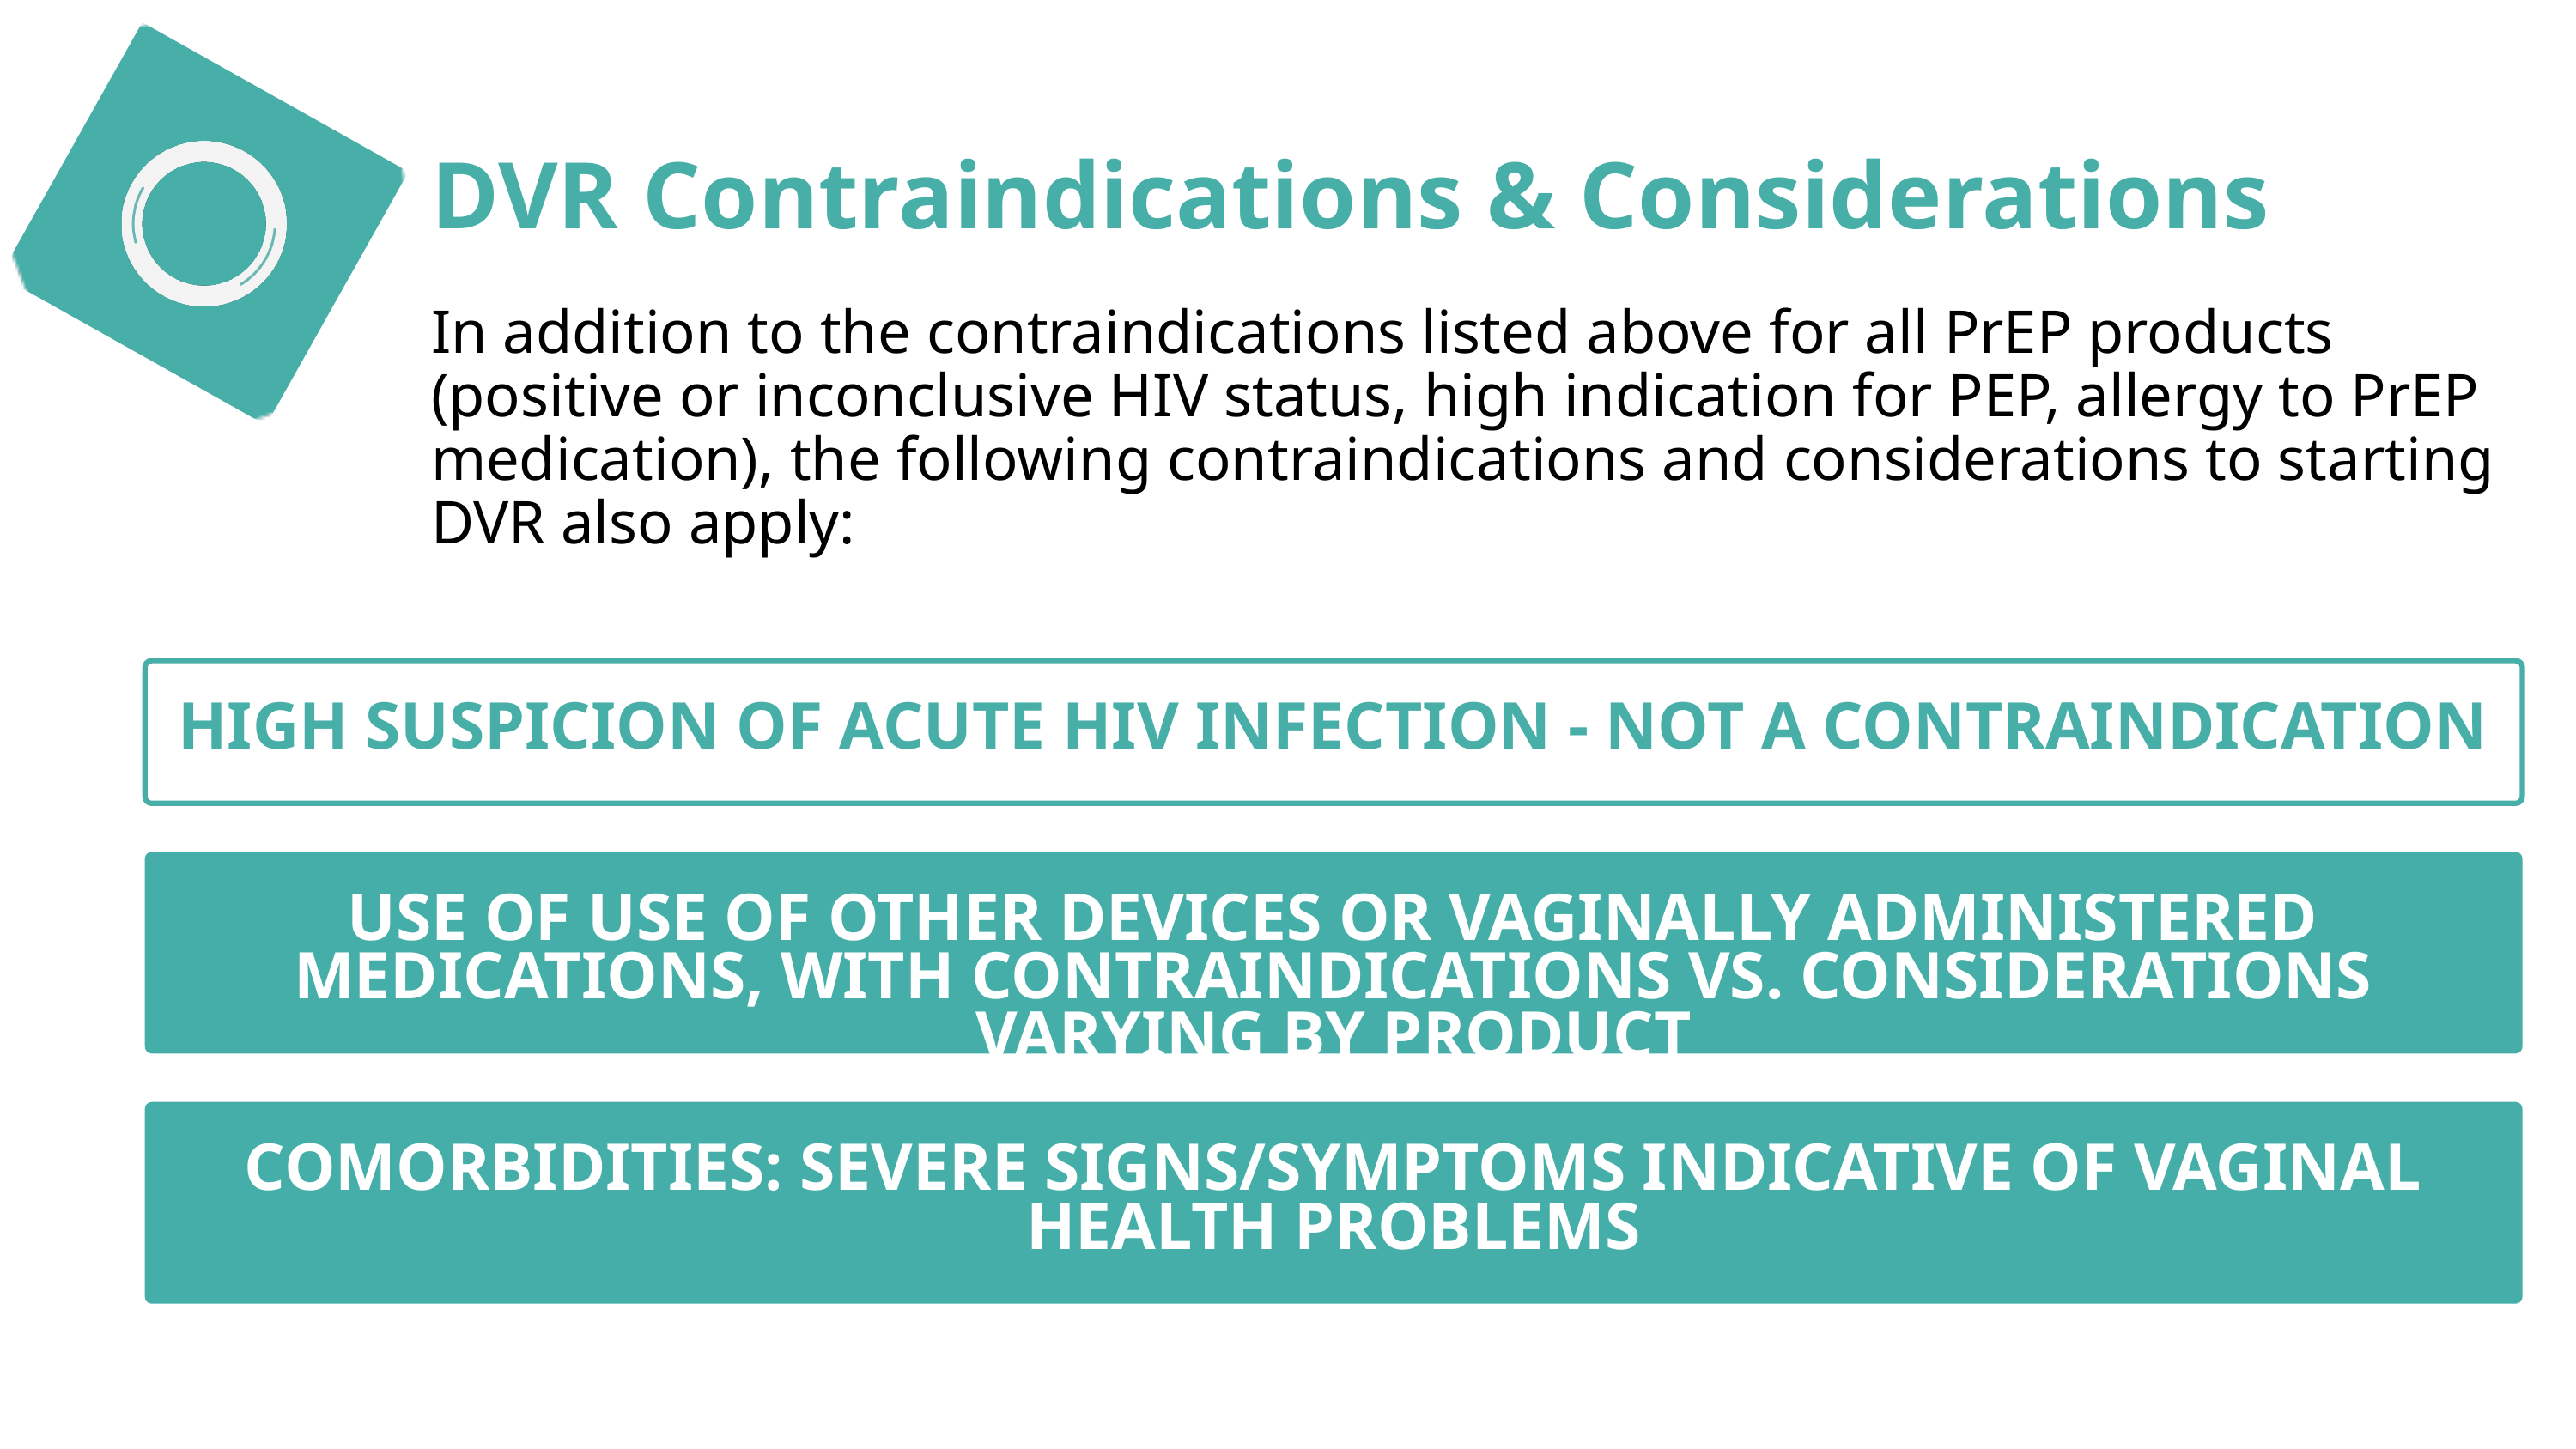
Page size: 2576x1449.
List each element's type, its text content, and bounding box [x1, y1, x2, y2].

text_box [144, 660, 2523, 804]
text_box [144, 852, 2523, 1054]
text_box DVR Contraindications & Considerations [431, 161, 2576, 247]
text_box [0, 21, 409, 426]
text_box In addition to the contraindications listed above for all PrEP products (positive or inconclusive HIV status, high indication for PEP, allergy to PrEP medication), the following contraindications and considerations to starting DVR also apply: [431, 300, 2564, 556]
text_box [144, 1101, 2523, 1304]
